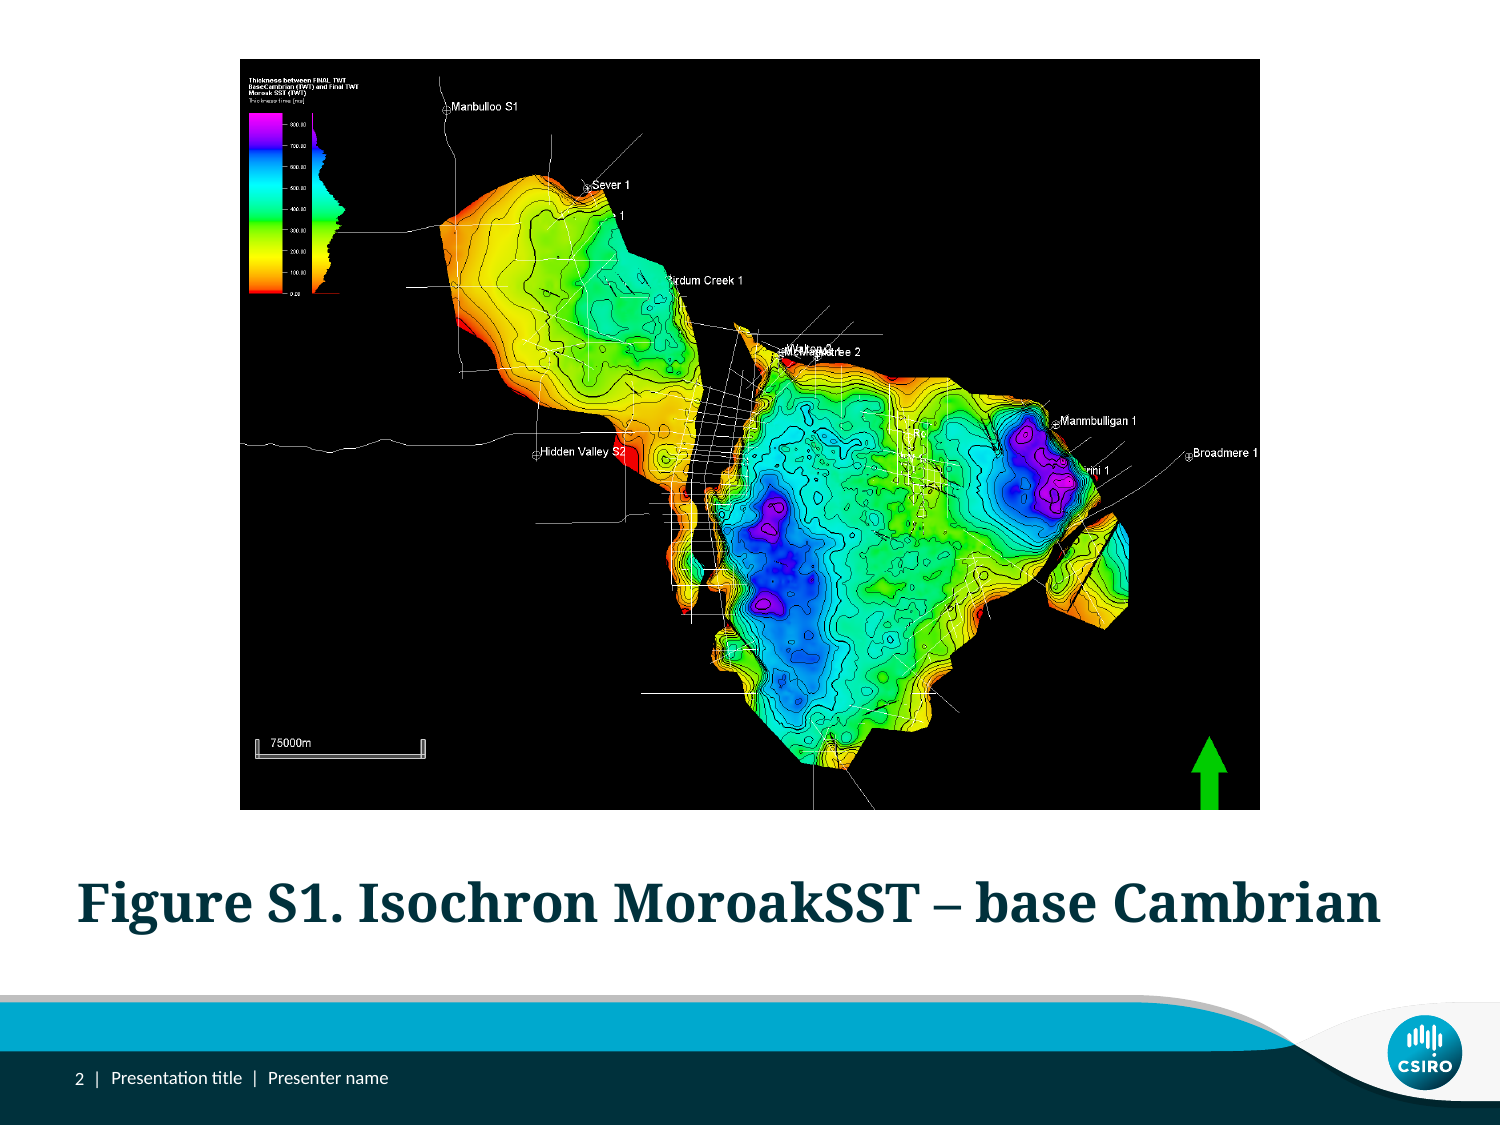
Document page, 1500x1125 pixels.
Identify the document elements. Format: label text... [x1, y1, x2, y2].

slide_number 2 | [54, 1067, 102, 1088]
footer Presentation title | Presenter name [111, 1067, 1110, 1088]
title Figure S1. Isochron MoroakSST – base Cambrian [77, 868, 1460, 949]
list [239, 58, 1260, 810]
